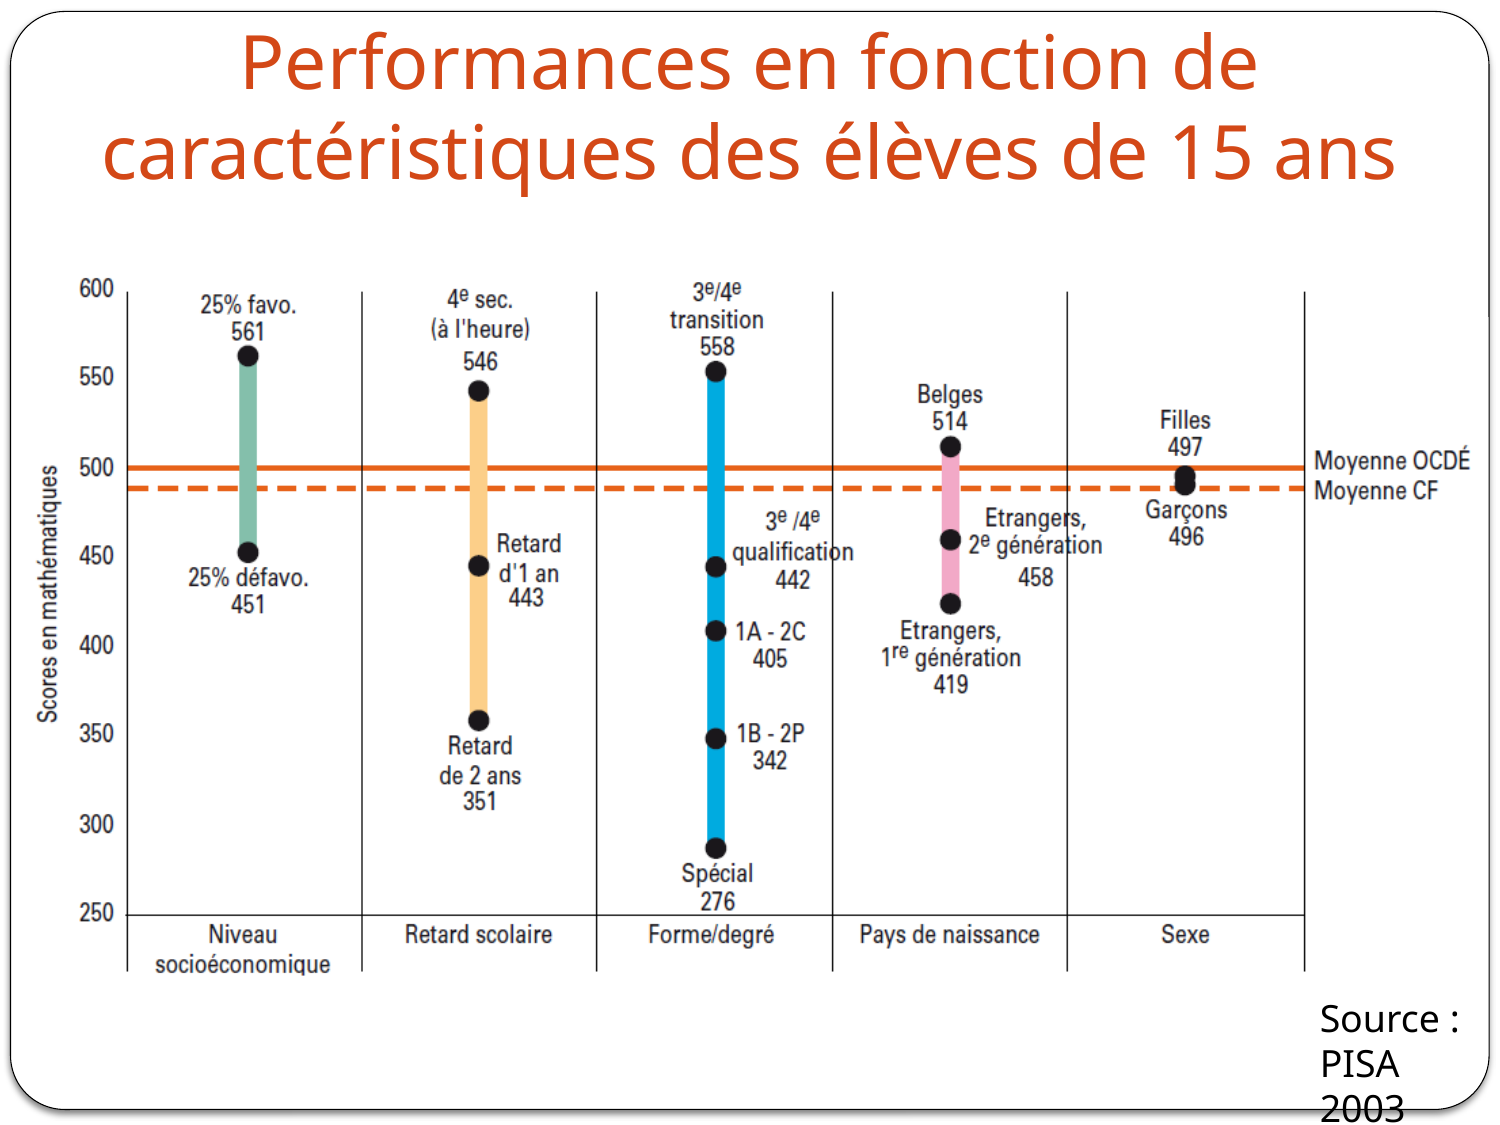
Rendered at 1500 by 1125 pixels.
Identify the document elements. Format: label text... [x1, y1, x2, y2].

picture [17, 243, 1476, 988]
text_box Performances en fonction de caractéristiques des élèves de 15 ans [0, 7, 1500, 202]
text_box Source : PISA 2003 [1305, 987, 1483, 1125]
